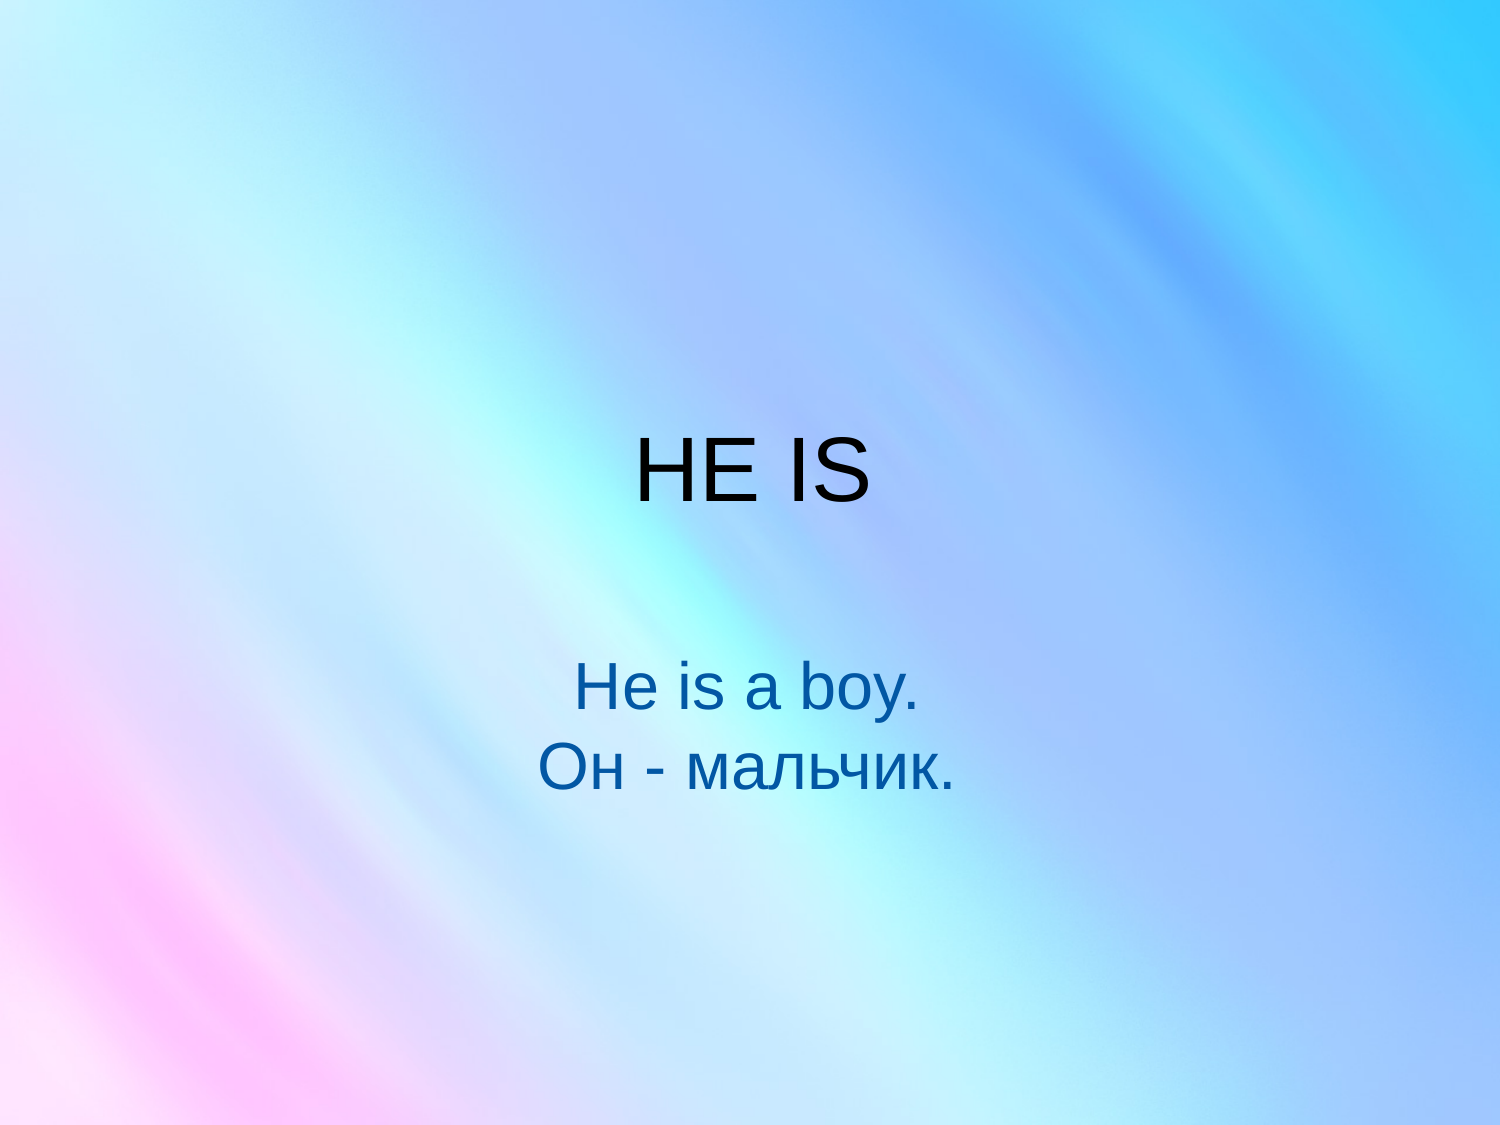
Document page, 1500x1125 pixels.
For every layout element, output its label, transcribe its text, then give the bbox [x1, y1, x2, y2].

title HE IS [117, 353, 1389, 577]
picture [0, 0, 1500, 1125]
subtitle He is a boy. Он - мальчик. [223, 635, 1272, 930]
